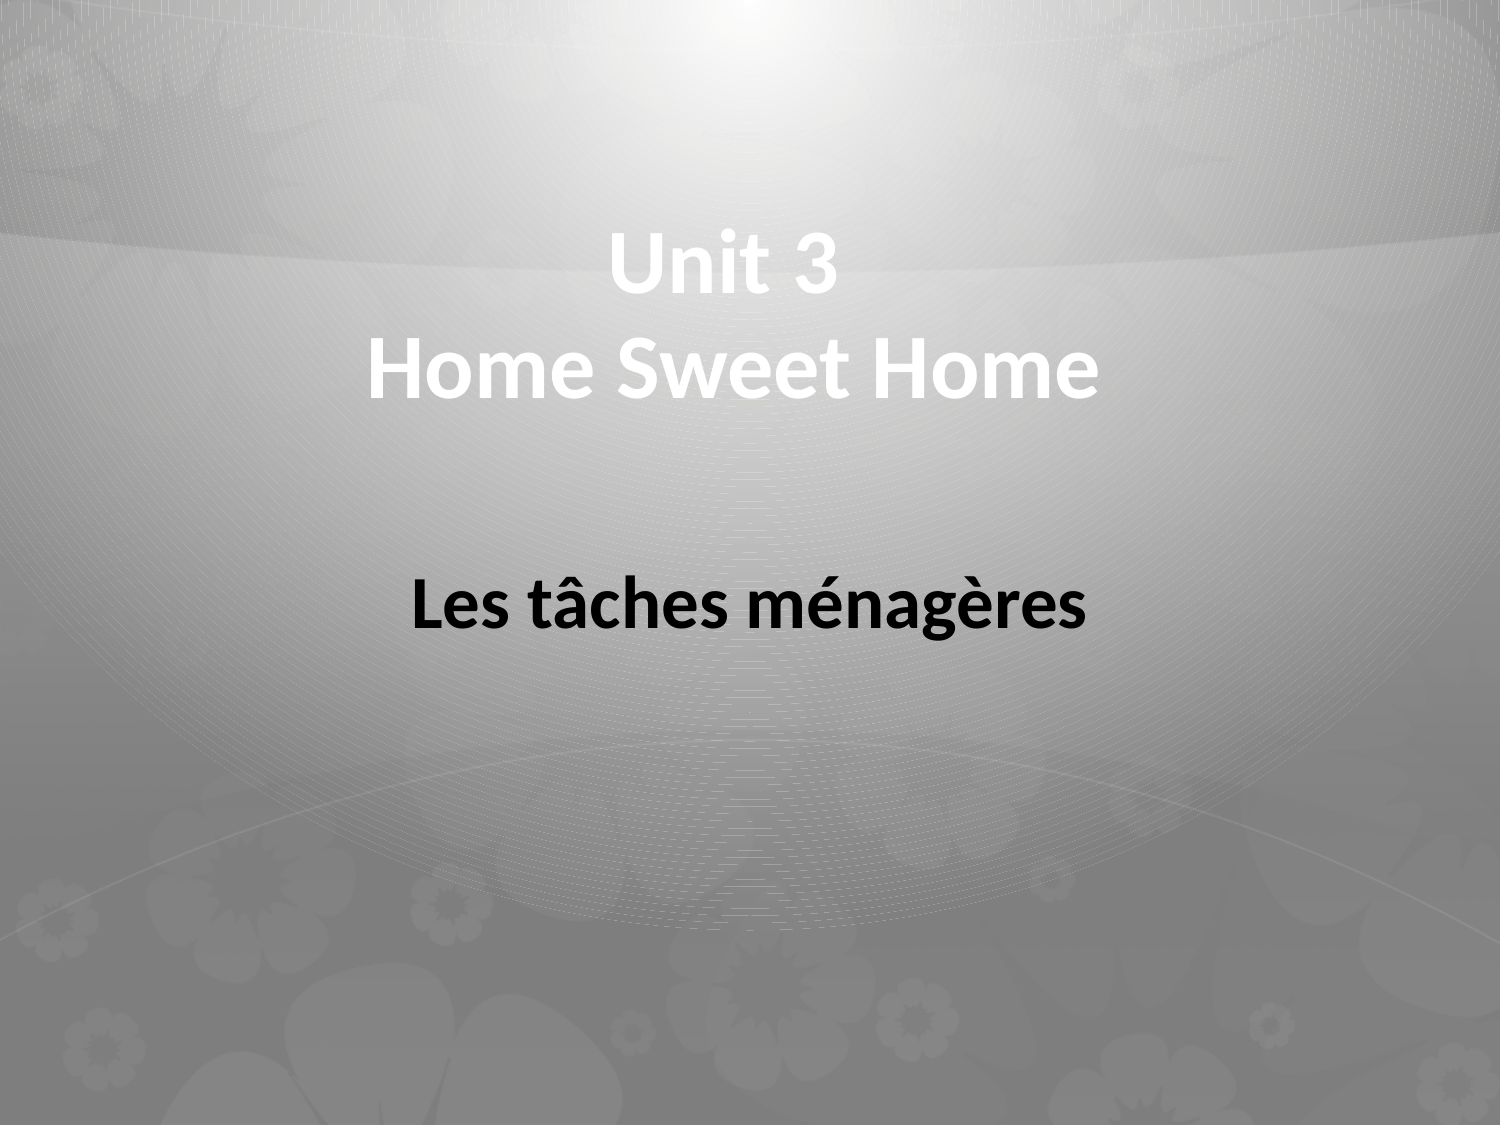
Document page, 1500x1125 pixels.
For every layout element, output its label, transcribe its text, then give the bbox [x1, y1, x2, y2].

title Unit 3 Home Sweet Home [95, 197, 1372, 538]
subtitle Les tâches ménagères [127, 537, 1372, 825]
picture [0, 0, 1500, 1125]
